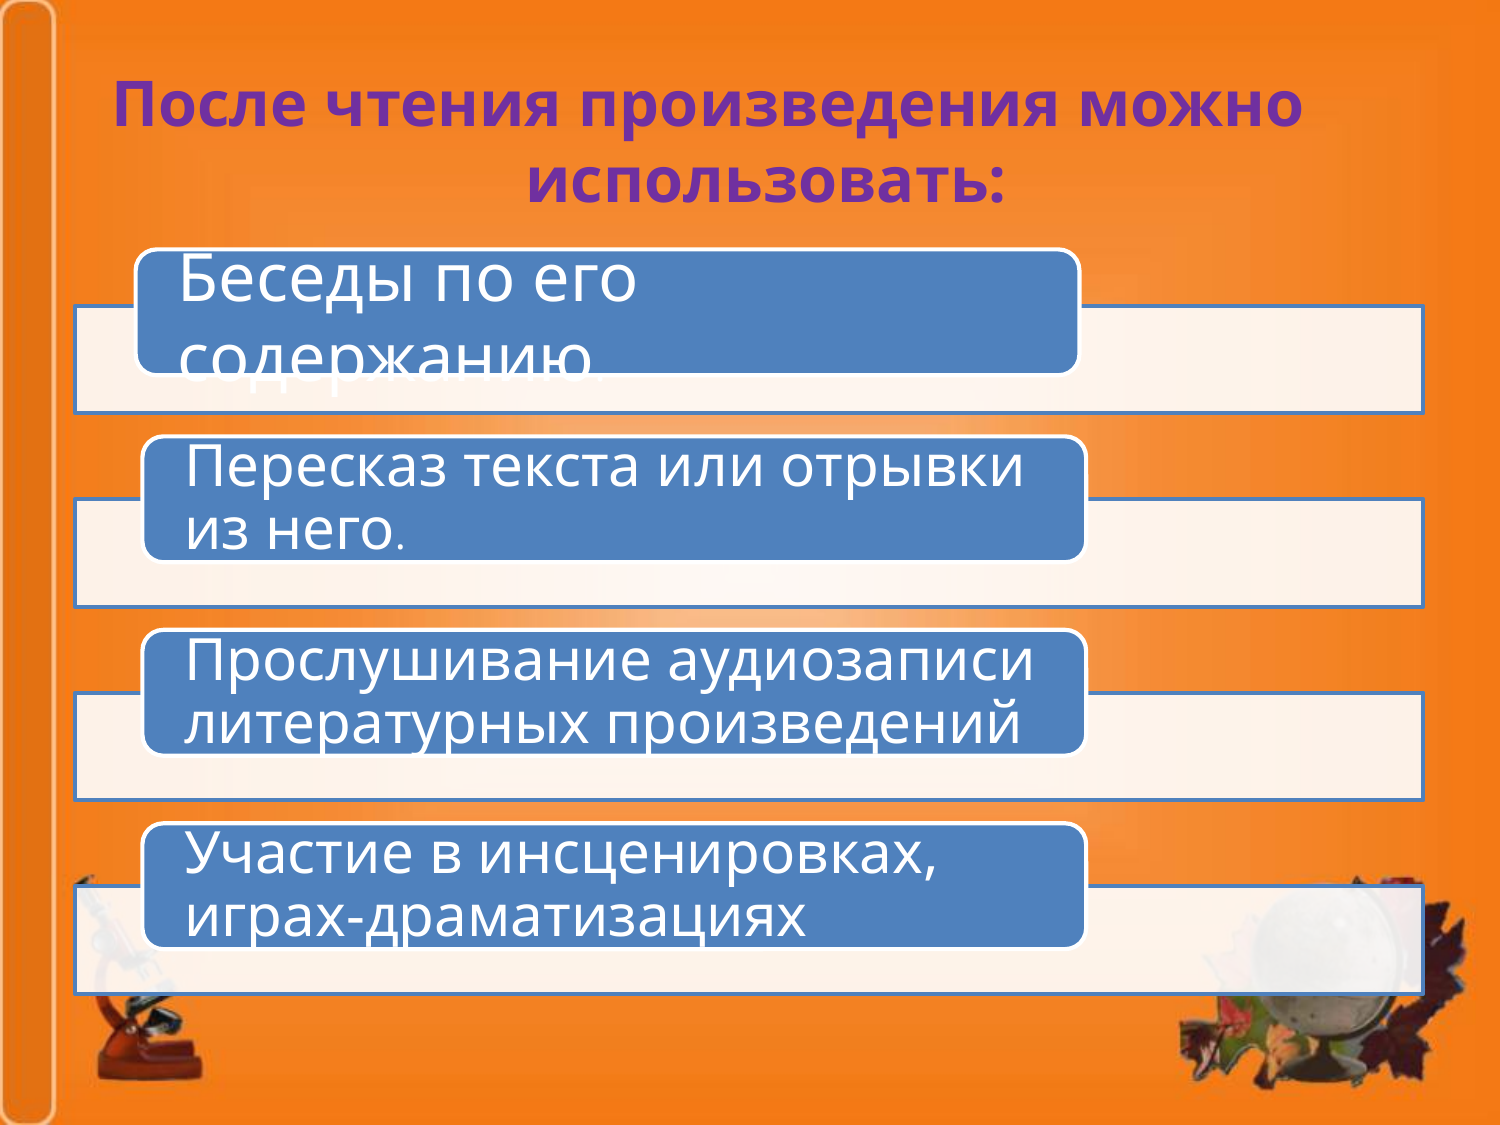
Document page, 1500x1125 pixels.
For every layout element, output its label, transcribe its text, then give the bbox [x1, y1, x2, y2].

title После чтения произведения можно использовать: [75, 45, 1425, 233]
picture [0, 0, 1500, 1125]
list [74, 231, 1424, 1006]
